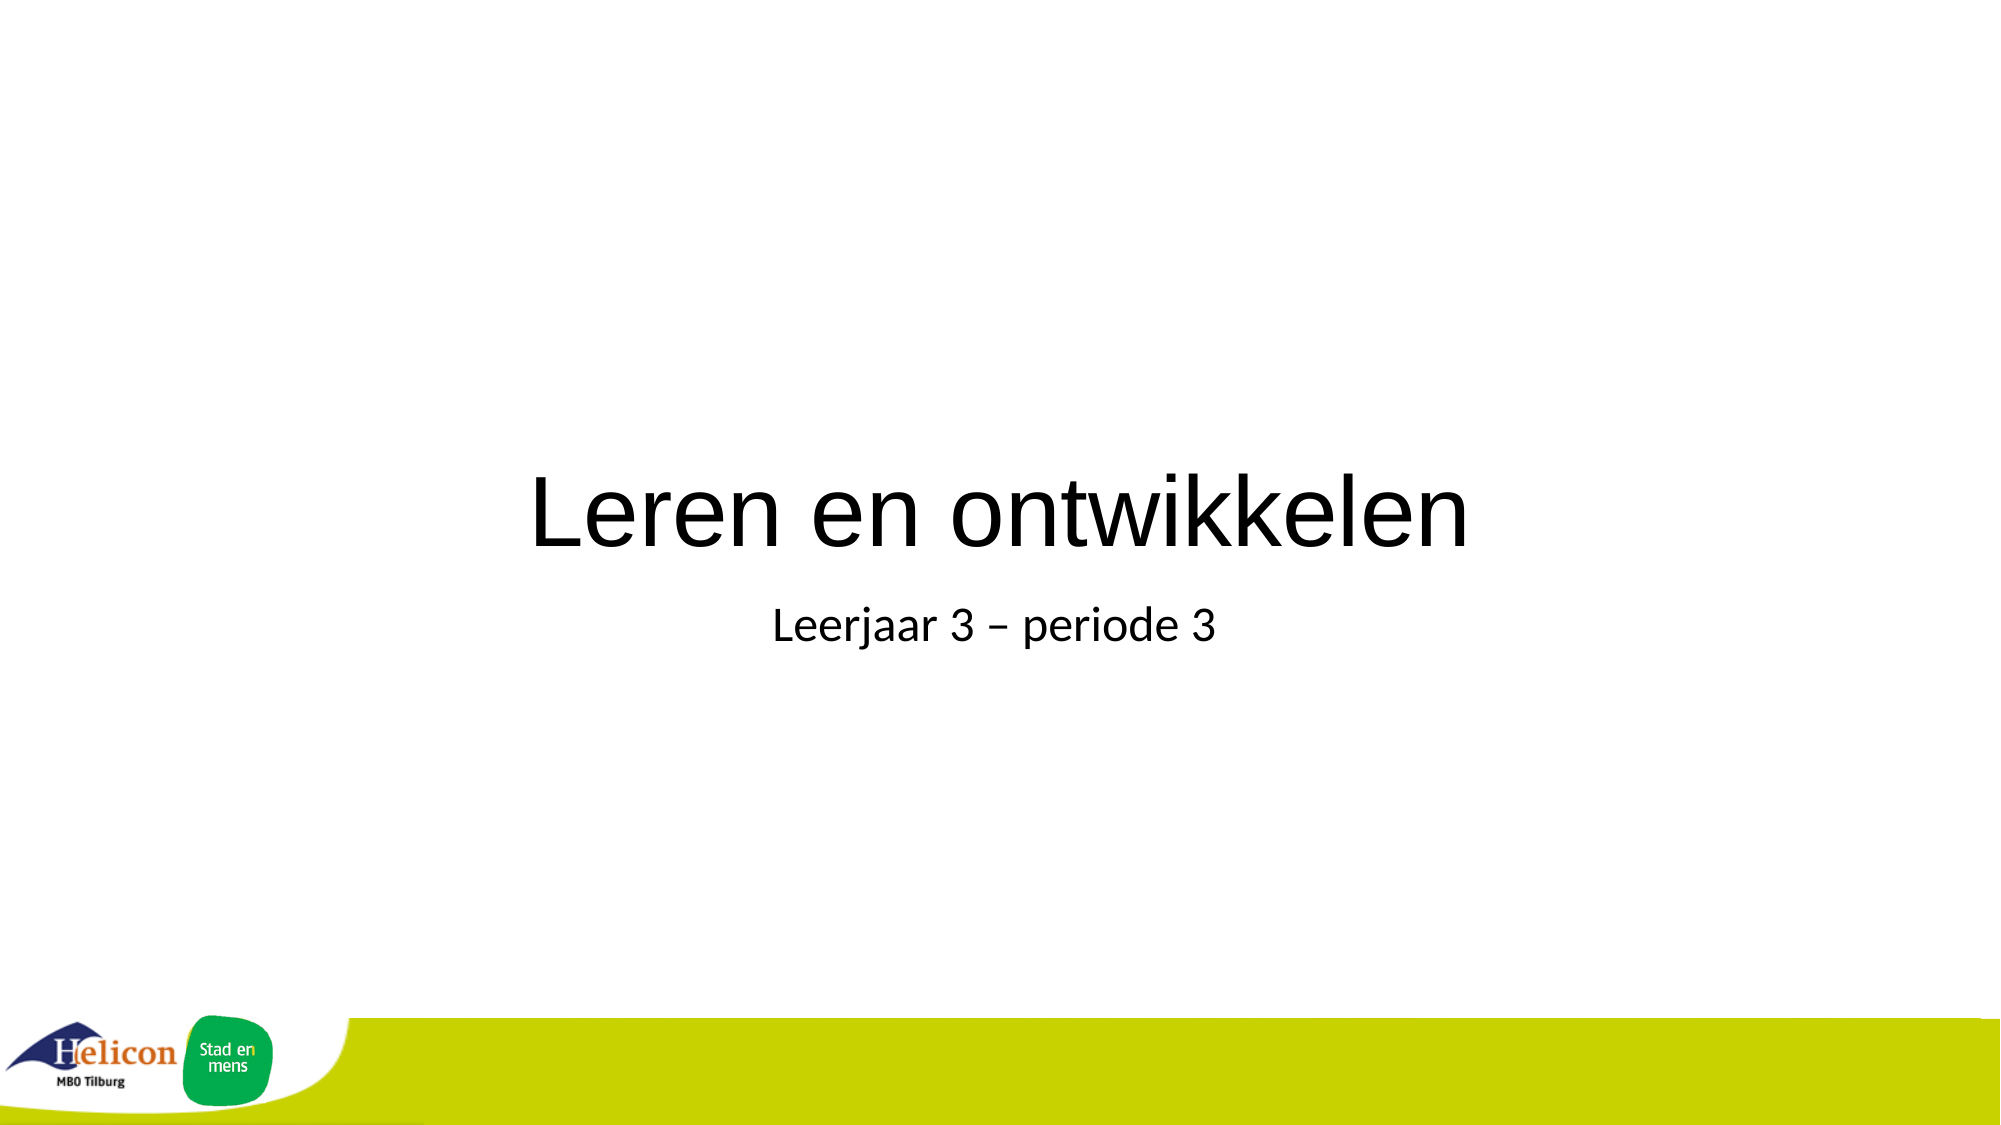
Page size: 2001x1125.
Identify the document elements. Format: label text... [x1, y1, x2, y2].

subtitle Leerjaar 3 – periode 3 [249, 590, 1751, 863]
title Leren en ontwikkelen [249, 183, 1751, 576]
picture [0, 1013, 424, 1125]
